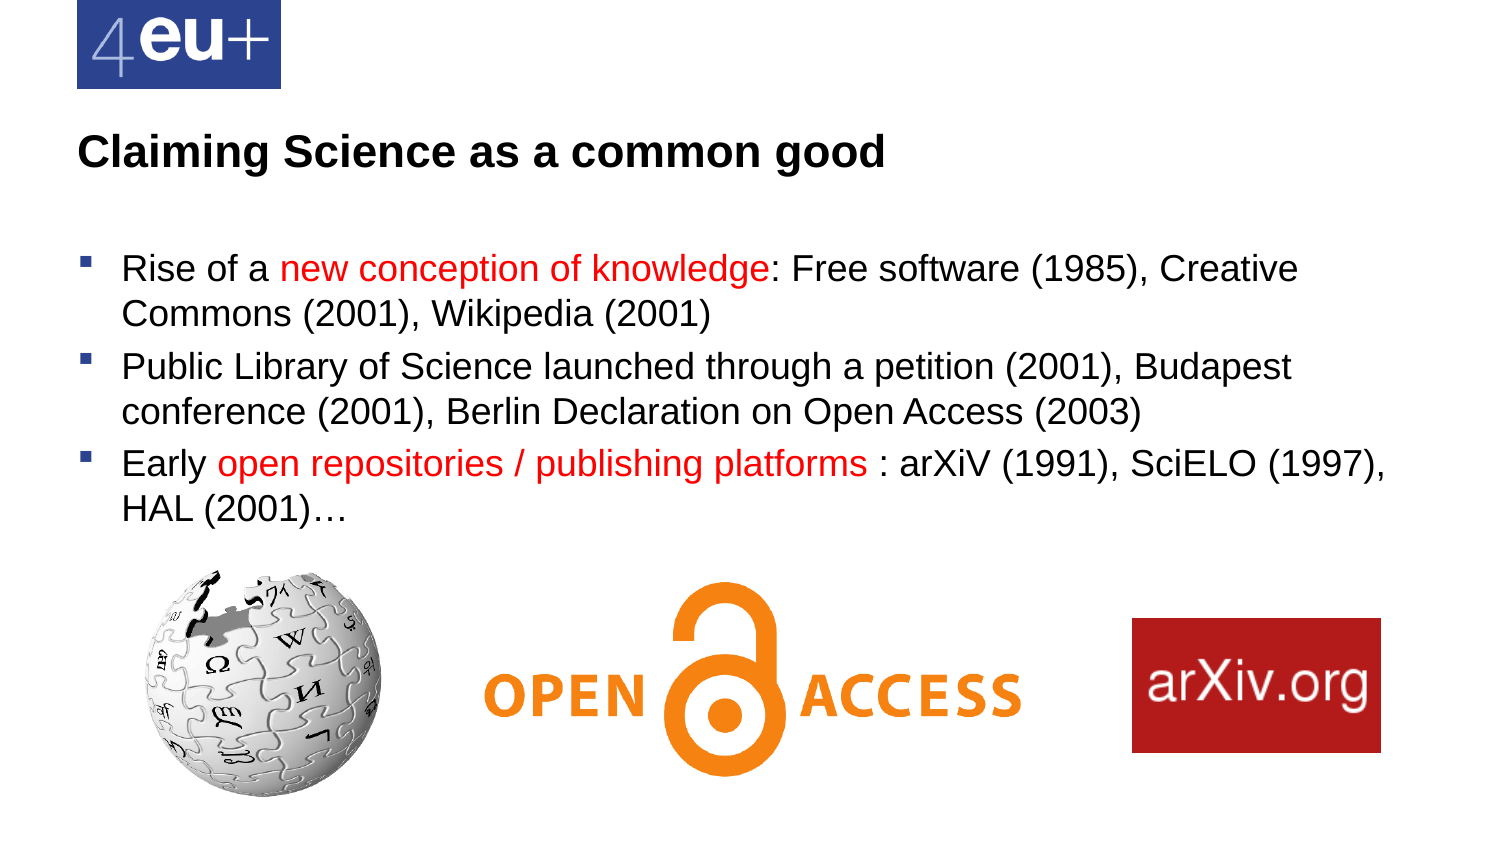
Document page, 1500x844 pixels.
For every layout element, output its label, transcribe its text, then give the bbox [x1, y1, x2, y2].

picture [463, 564, 1038, 795]
picture [1132, 618, 1381, 753]
picture [142, 566, 384, 808]
title Claiming Science as a common good [62, 114, 1439, 236]
picture [77, 0, 281, 89]
list Rise of a new conception of knowledge: Free software (1985), Creative Commons (2001), Wikipedia (2001) Public Library of Science launched through a petition (2001), Budapest conference (2001), Berlin Declaration on Open Access (2003) Early open repositories / publishing platforms : arXiV (1991), SciELO (1997), HAL (2001)… [62, 236, 1439, 753]
